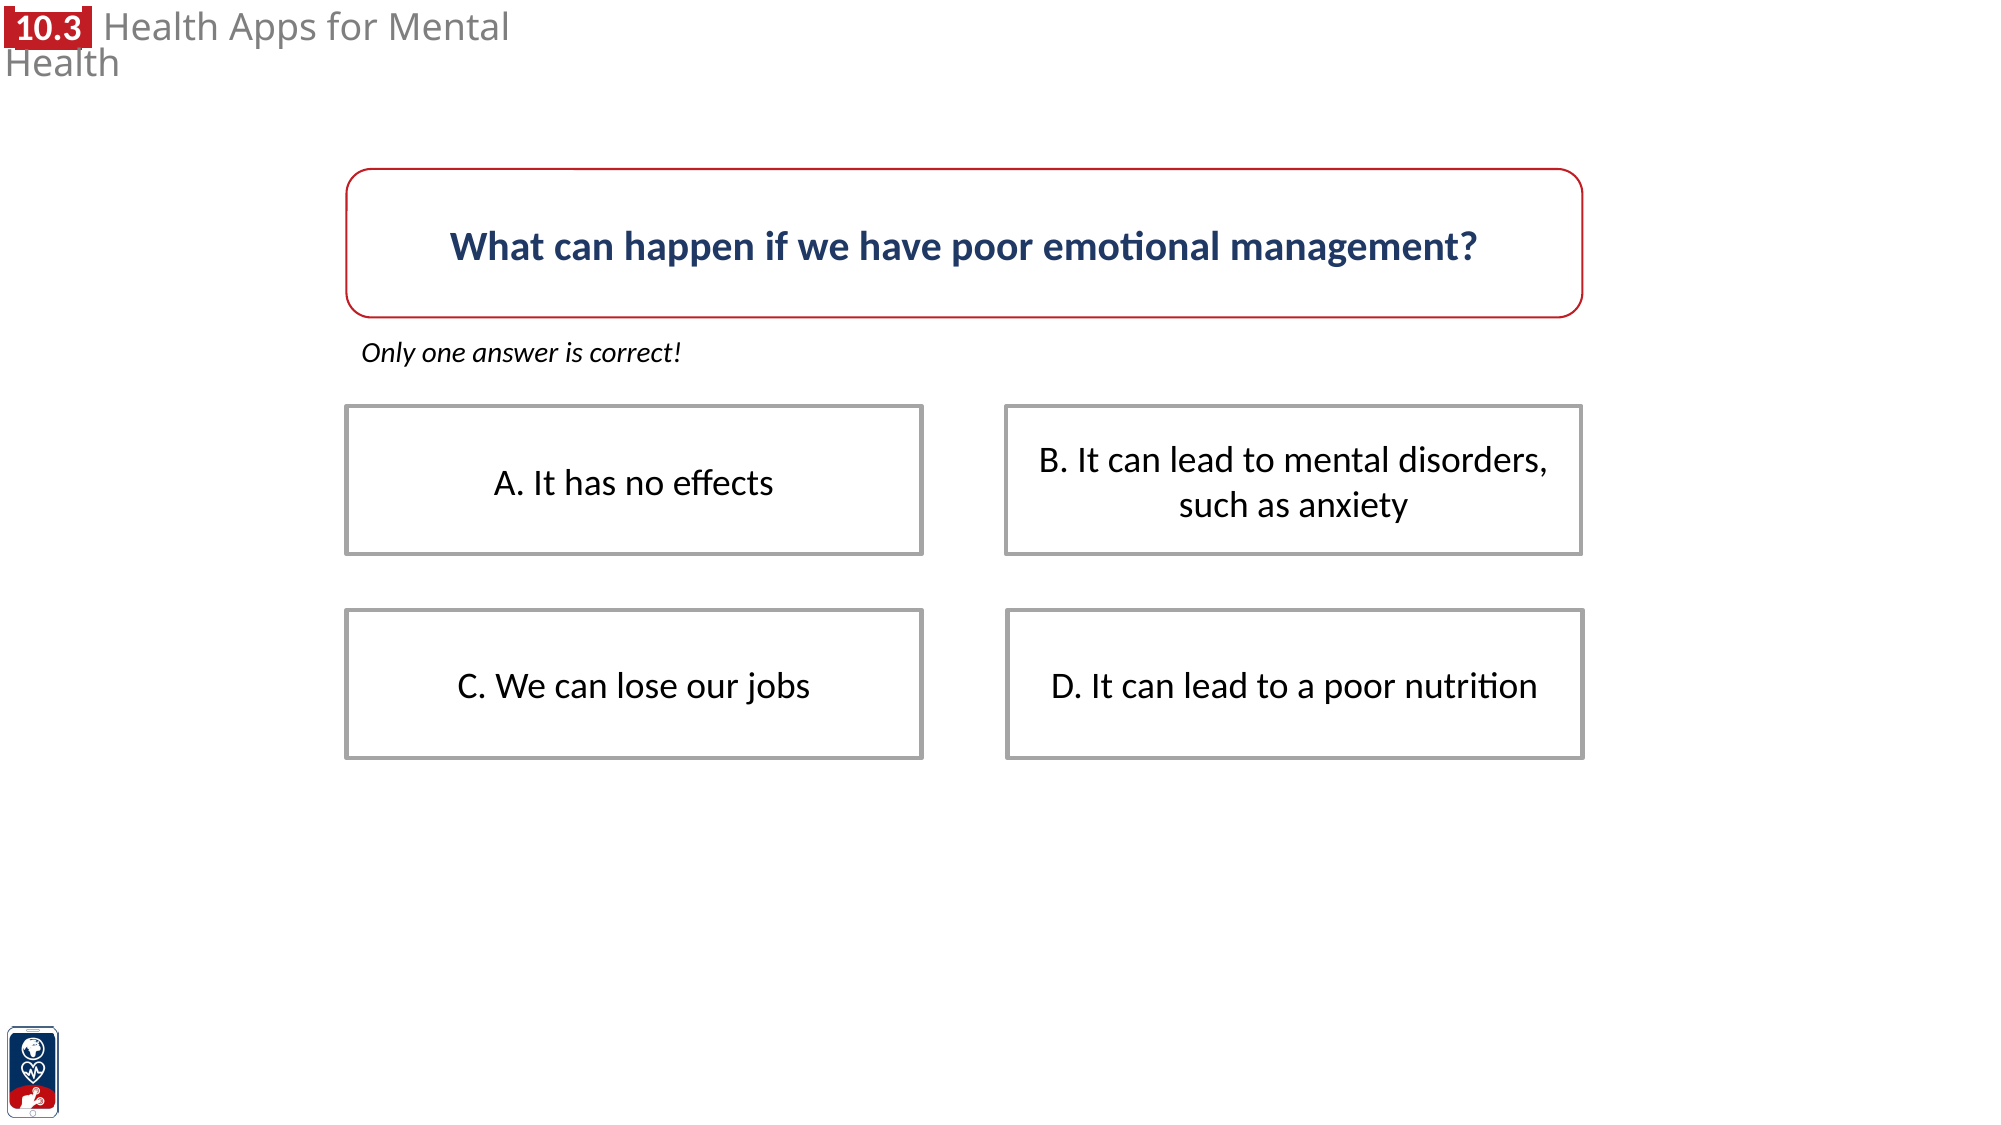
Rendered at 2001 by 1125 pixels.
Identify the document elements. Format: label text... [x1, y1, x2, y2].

text_box A. It has no effects [344, 404, 924, 556]
text_box Only one answer is correct! [346, 325, 700, 376]
text_box D. It can lead to a poor nutrition [1005, 608, 1585, 760]
text_box C. We can lose our jobs [344, 608, 924, 760]
text_box What can happen if we have poor emotional management? [346, 168, 1583, 318]
text_box B. It can lead to mental disorders, such as anxiety [1004, 404, 1583, 556]
picture [7, 1026, 59, 1118]
